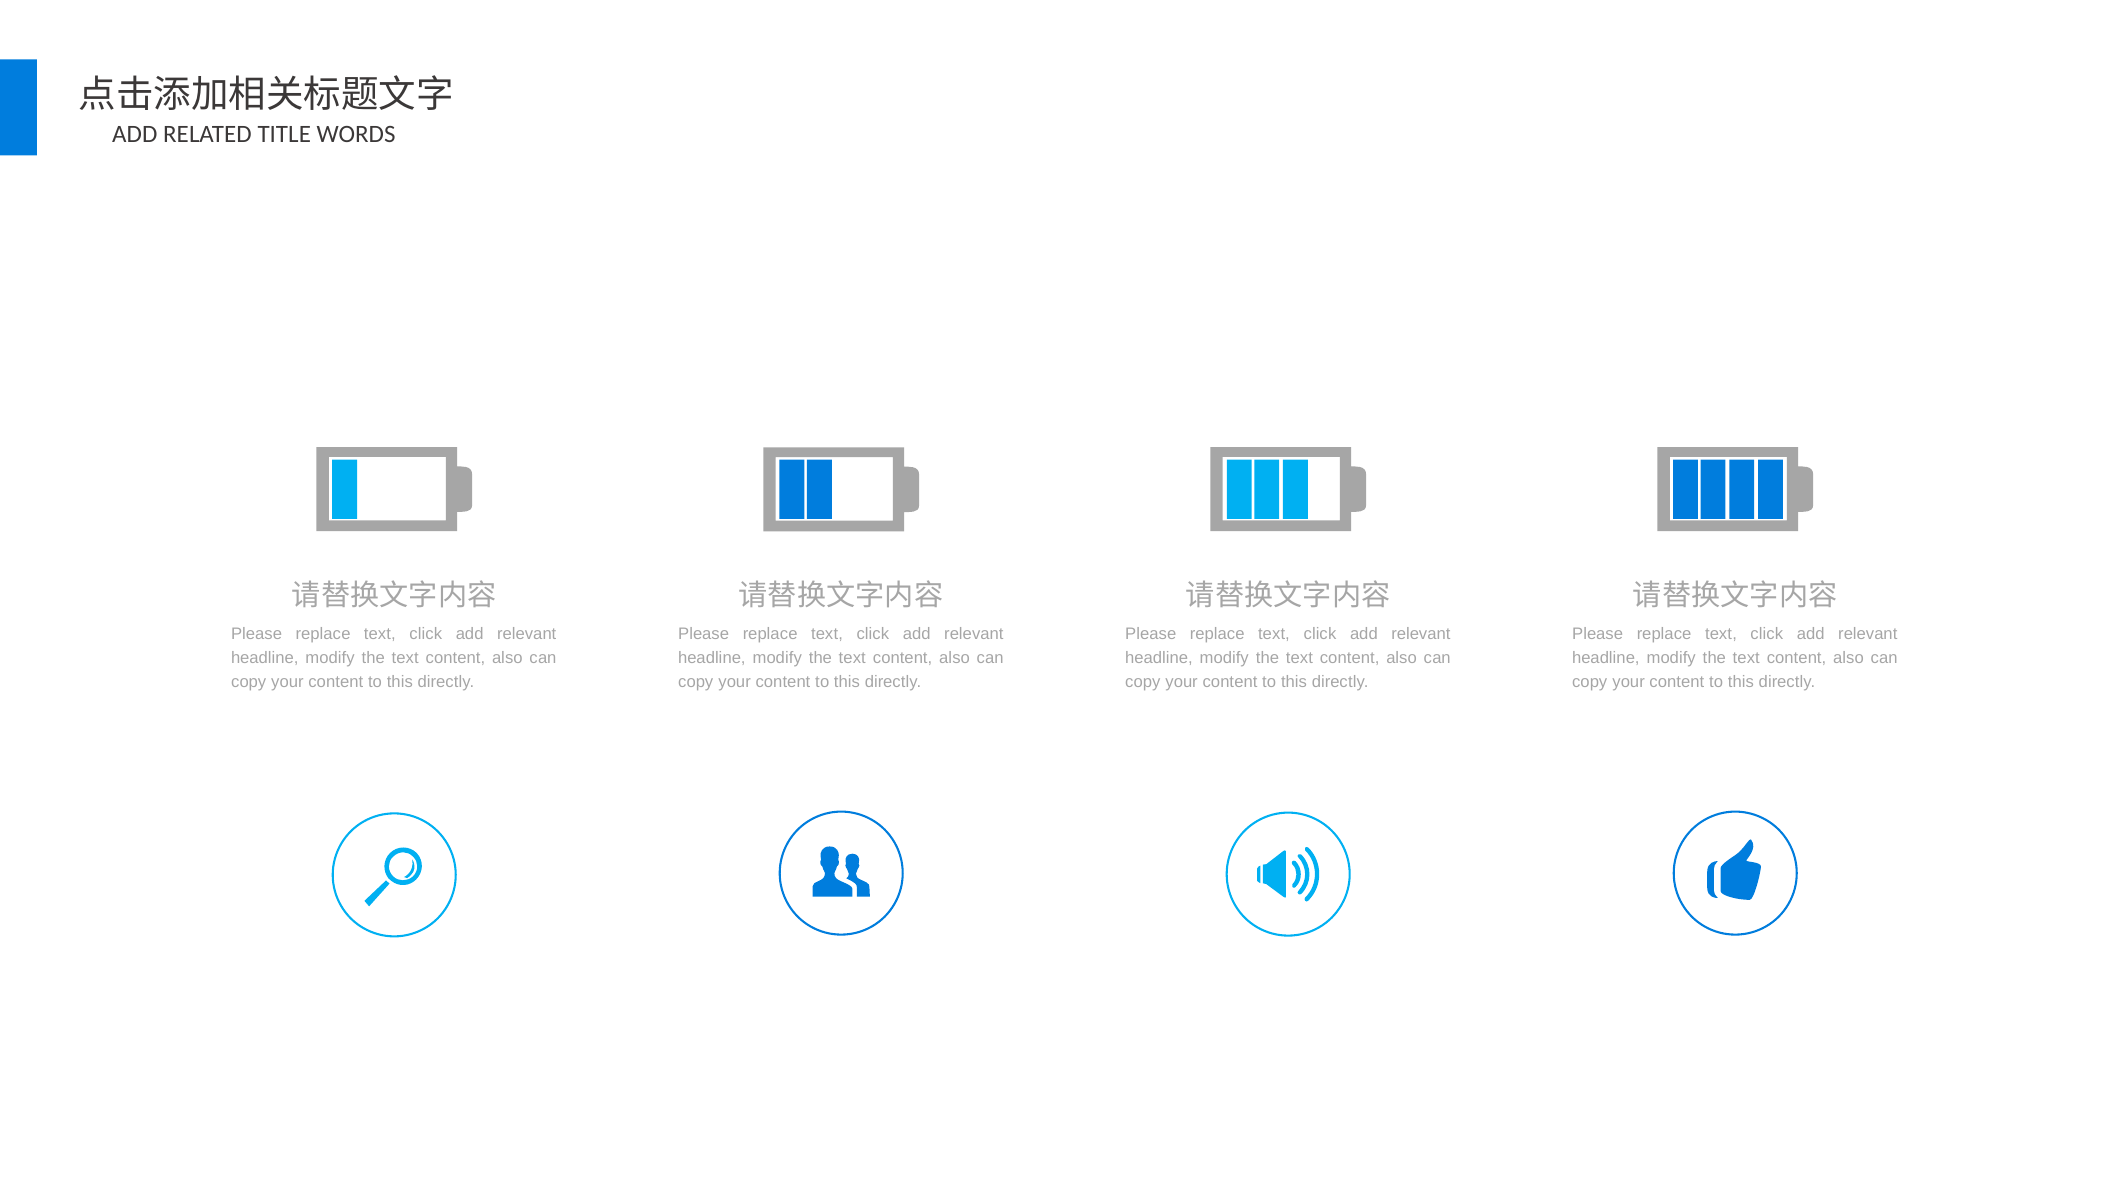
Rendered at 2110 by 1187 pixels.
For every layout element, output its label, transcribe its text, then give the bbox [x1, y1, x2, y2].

text_box Please replace text, click add relevant headline, modify the text content, also can copy your content to this directly. [215, 611, 573, 742]
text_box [1657, 447, 1814, 532]
text_box 请替换文字内容 [662, 561, 1020, 611]
text_box Please replace text, click add relevant headline, modify the text content, also can copy your content to this directly. [1109, 611, 1467, 742]
text_box 请替换文字内容 [1109, 561, 1467, 611]
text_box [1226, 812, 1350, 936]
text_box 请替换文字内容 [215, 561, 573, 611]
text_box Please replace text, click add relevant headline, modify the text content, also can copy your content to this directly. [662, 611, 1020, 742]
text_box Please replace text, click add relevant headline, modify the text content, also can copy your content to this directly. [1556, 611, 1914, 742]
text_box 点击添加相关标题文字 [62, 61, 470, 123]
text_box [332, 813, 456, 937]
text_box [779, 811, 903, 935]
text_box 请替换文字内容 [1556, 561, 1914, 611]
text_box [316, 447, 473, 532]
text_box ADD RELATED TITLE WORDS [96, 109, 413, 156]
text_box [1673, 811, 1797, 935]
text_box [763, 447, 920, 532]
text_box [1210, 447, 1367, 532]
